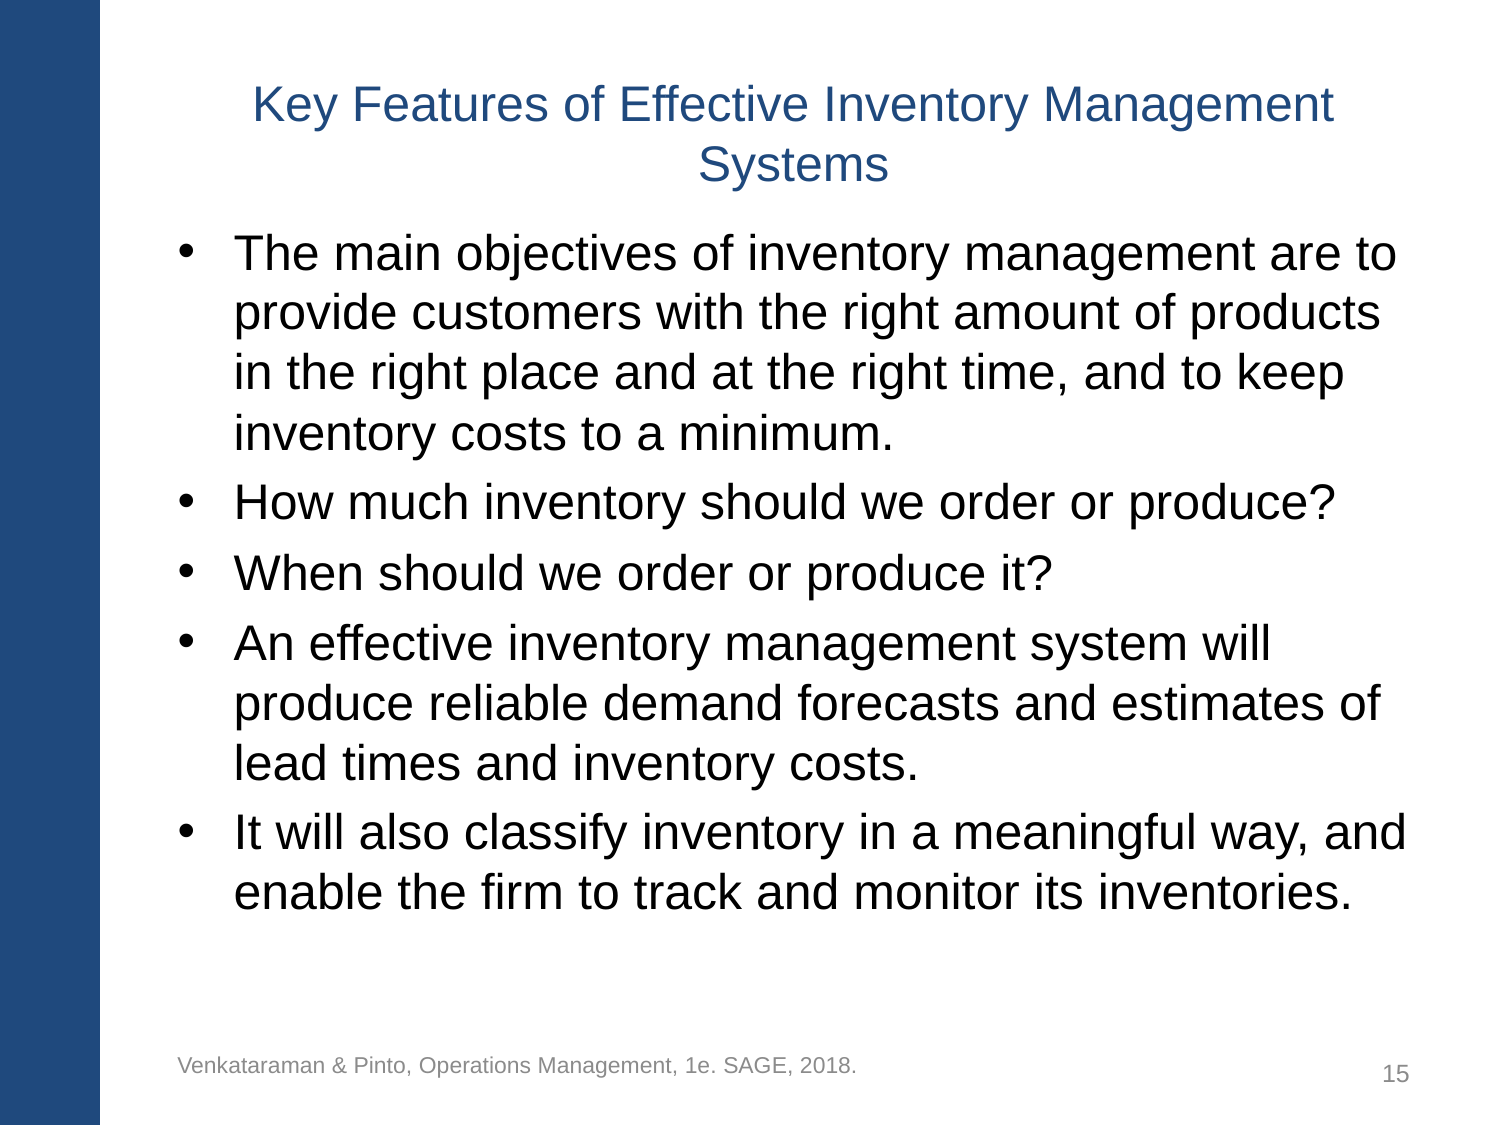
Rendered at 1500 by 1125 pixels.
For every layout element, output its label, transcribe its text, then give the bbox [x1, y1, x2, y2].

title Key Features of Effective Inventory Management Systems [162, 37, 1425, 212]
list The main objectives of inventory management are to provide customers with the right amount of products in the right place and at the right time, and to keep inventory costs to a minimum. How much inventory should we order or produce? When should we order or produce it? An effective inventory management system will produce reliable demand forecasts and estimates of lead times and inventory costs. It will also classify inventory in a meaningful way, and enable the firm to track and monitor its inventories. [162, 212, 1425, 1025]
footer Venkataraman & Pinto, Operations Management, 1e. SAGE, 2018. [162, 1042, 1313, 1103]
slide_number 15 [1350, 1042, 1425, 1103]
